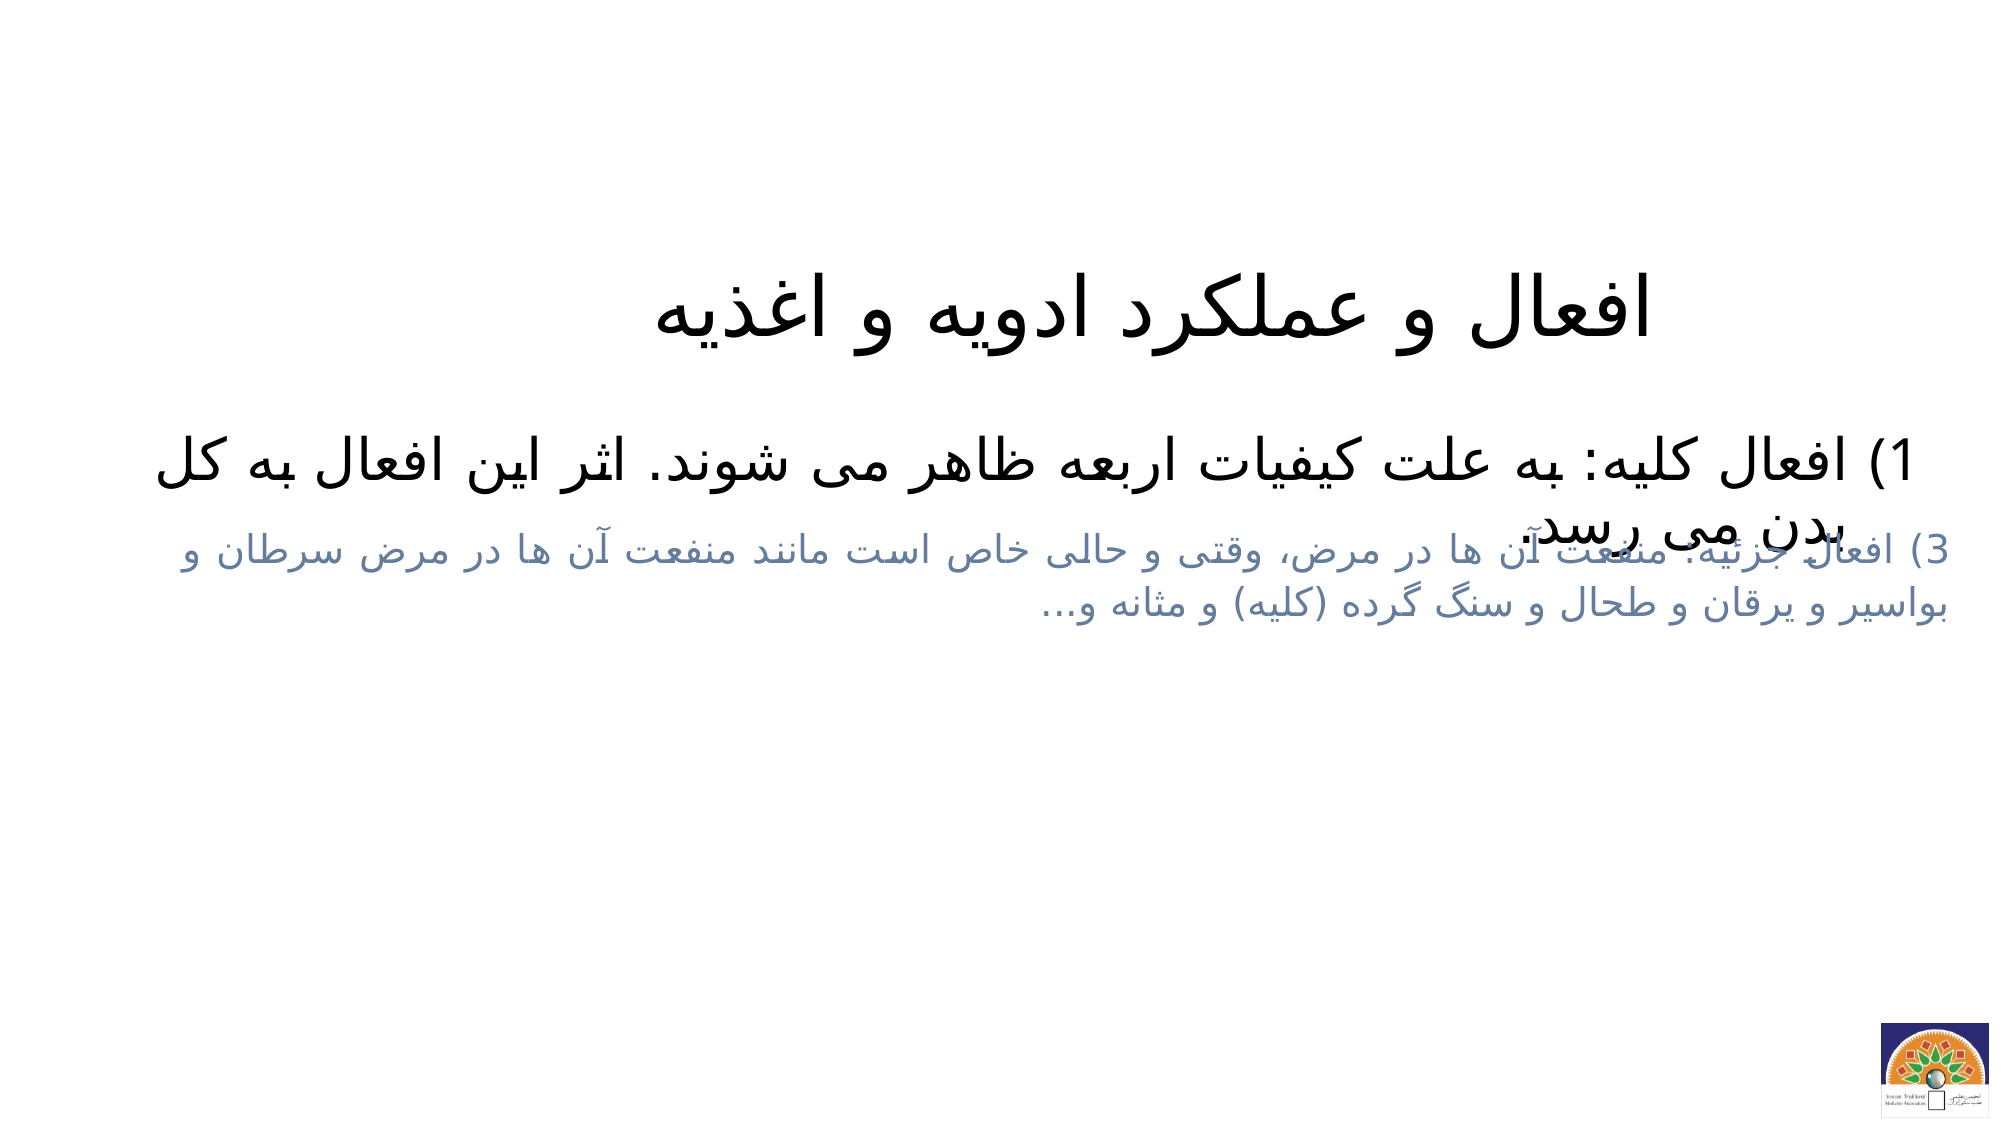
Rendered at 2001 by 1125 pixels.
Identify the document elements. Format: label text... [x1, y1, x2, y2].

text_box 3) افعال جزئیه: منفعت آن ها در مرض، وقتی و حالی خاص است مانند منفعت آن ها در مرض سرطان و بواسیر و یرقان و طحال و سنگ گرده (کلیه) و مثانه و... [165, 511, 1966, 633]
list افعال کلیه: به علت کیفیات اربعه ظاهر می شوند. اثر این افعال به کل بدن می رسد. [139, 422, 1940, 1069]
picture [1881, 1023, 1990, 1118]
title افعال و عملکرد ادویه و اغذیه [435, 236, 1874, 384]
